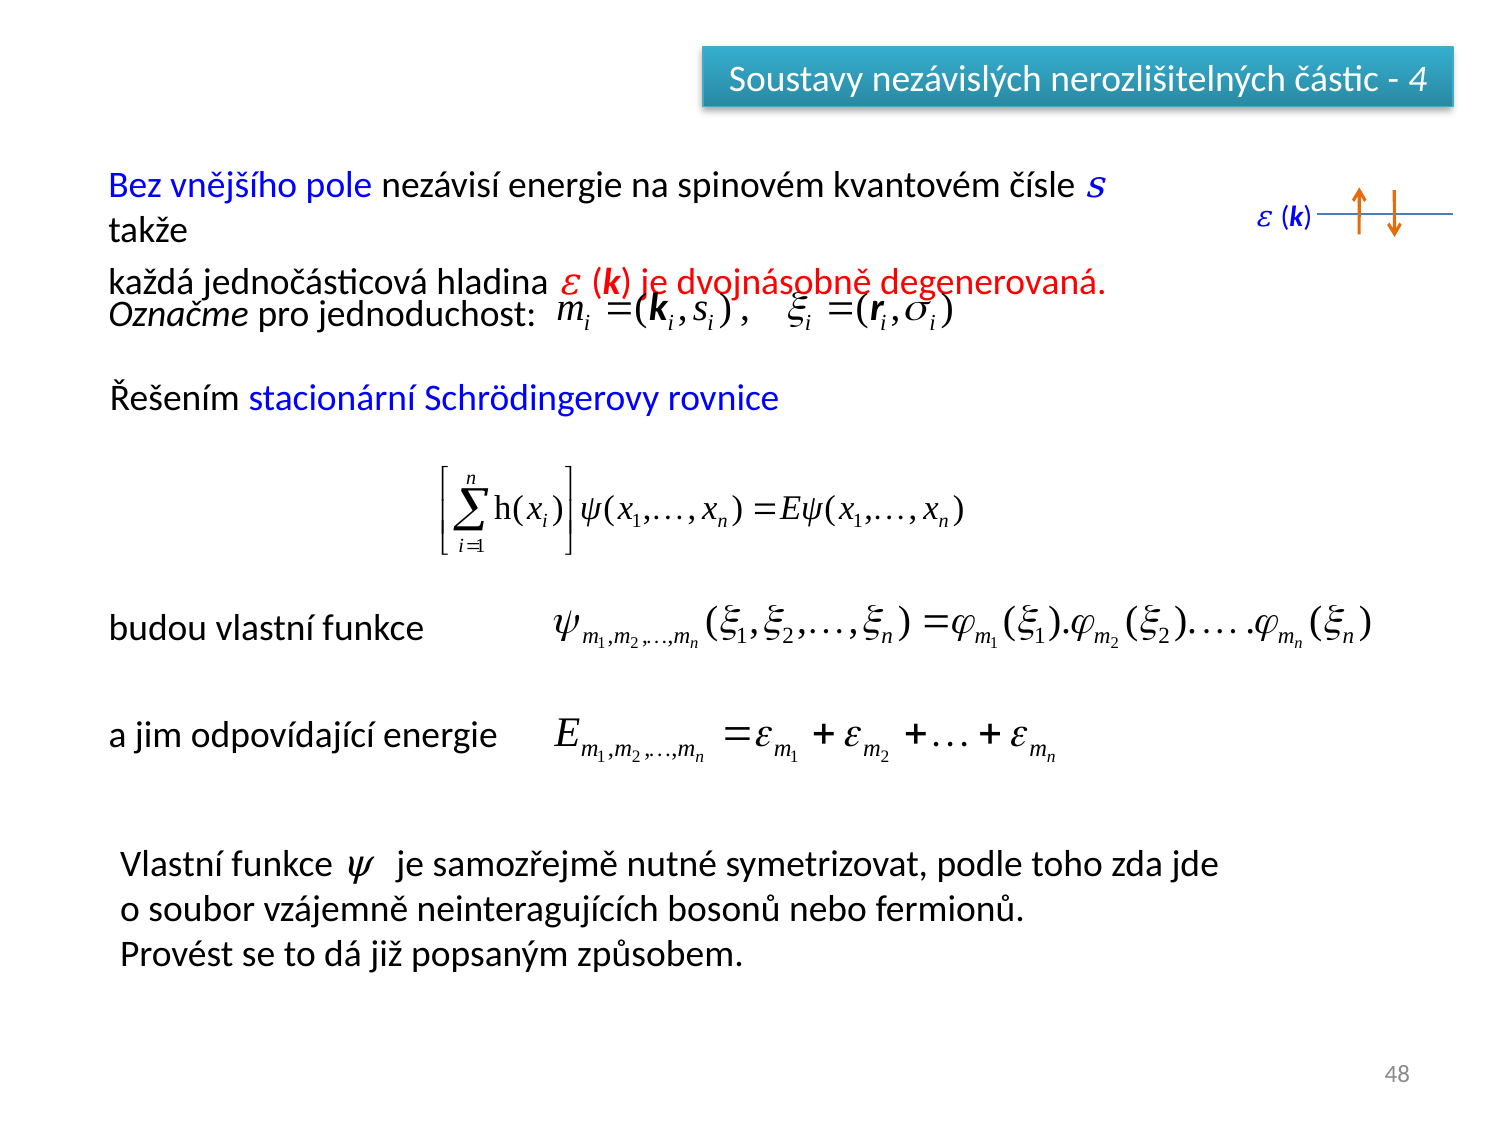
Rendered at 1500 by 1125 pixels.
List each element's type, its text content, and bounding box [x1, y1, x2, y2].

text_box budou vlastní funkce [93, 595, 446, 656]
text_box Soustavy nezávislých nerozlišitelných částic - 4 [702, 46, 1454, 107]
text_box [550, 593, 1378, 657]
text_box a jim odpovídající energie [93, 703, 539, 763]
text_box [93, 280, 962, 342]
slide_number 48 [1074, 1042, 1425, 1103]
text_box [546, 703, 1067, 771]
text_box Řešením stacionární Schrödingerovy rovnice [95, 366, 832, 426]
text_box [433, 458, 972, 563]
text_box Vlastní funkce ψ je samozřejmě nutné symetrizovat, podle toho zda jde o soubor vzájemně neinteragujících bosonů nebo fermionů. Provést se to dá již popsaným způsobem. [105, 831, 1348, 982]
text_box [93, 152, 1454, 269]
